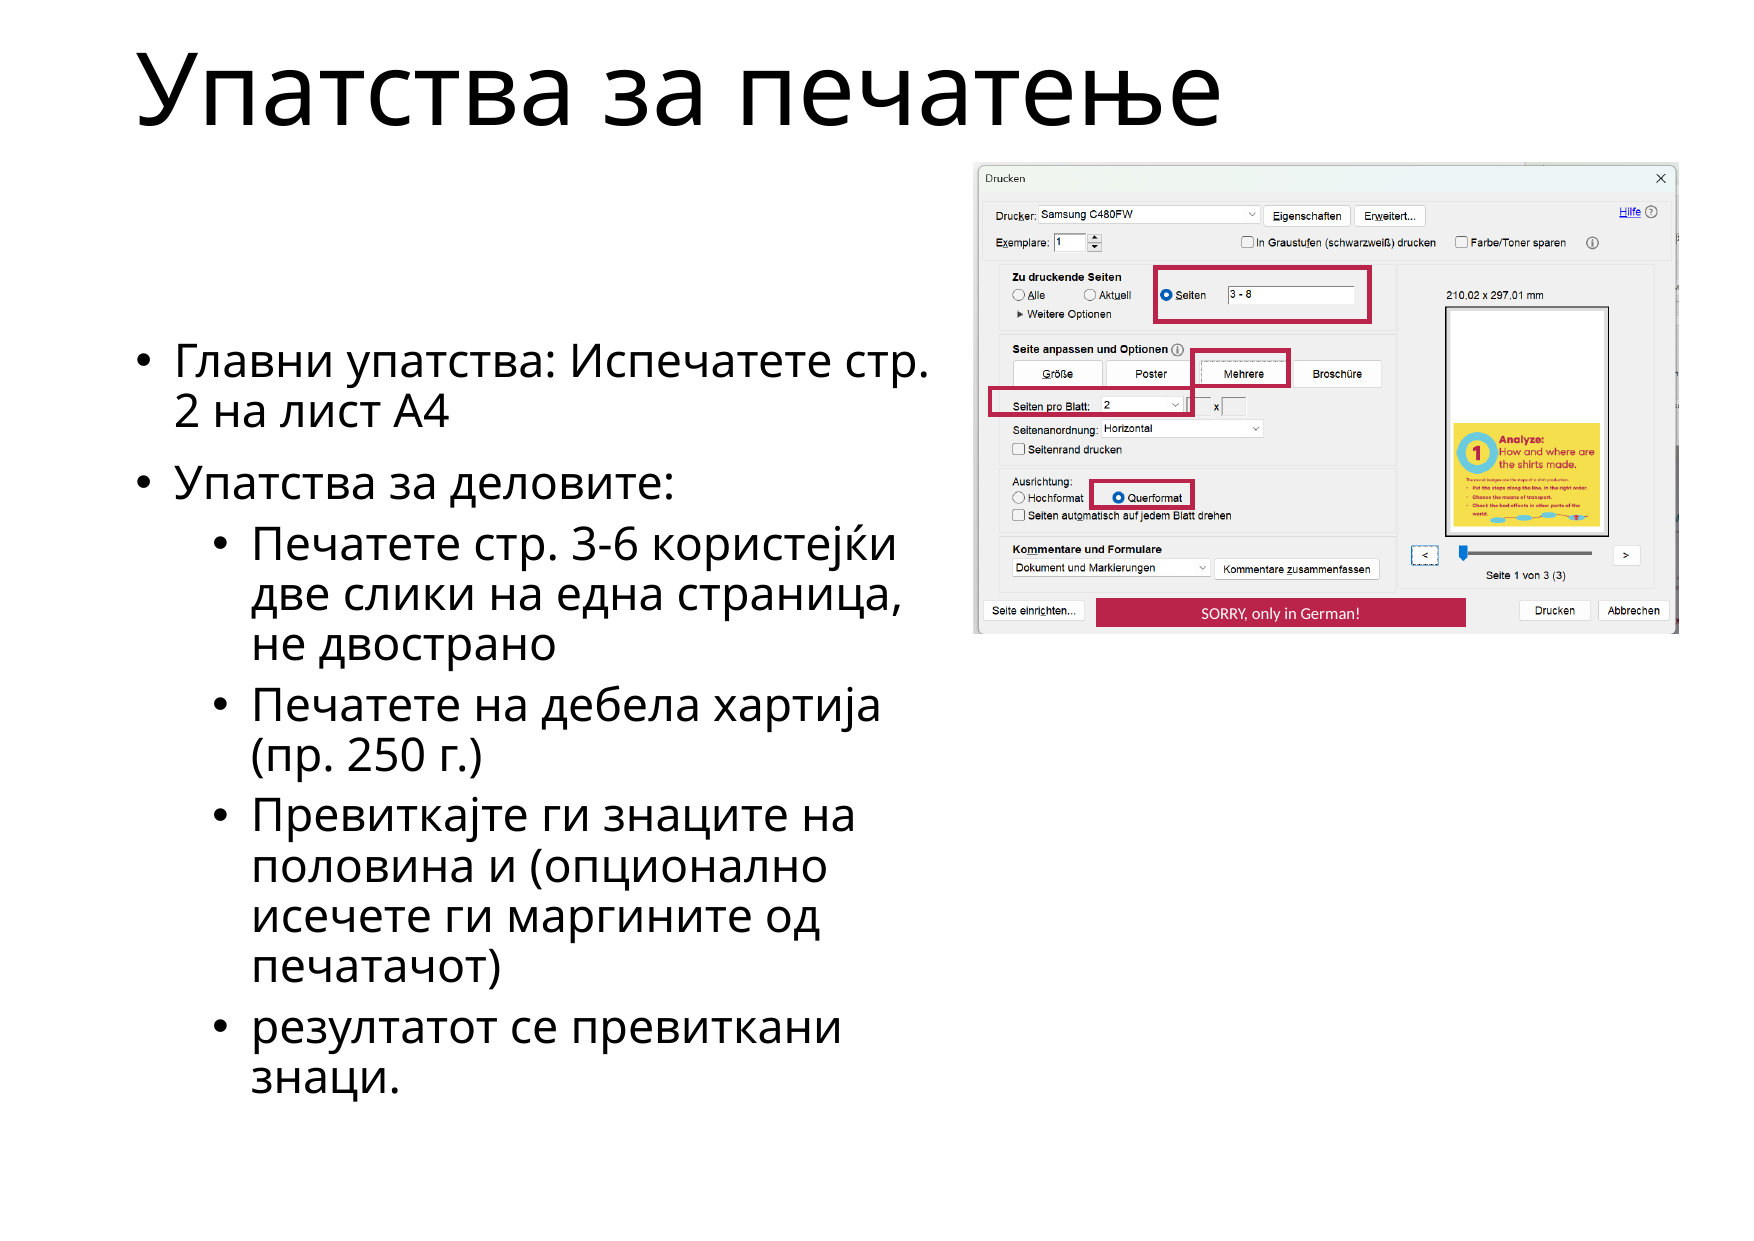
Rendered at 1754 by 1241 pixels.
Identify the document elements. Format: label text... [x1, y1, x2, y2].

title Упатства за печатење [120, 0, 1634, 213]
list Главни упатства: Испечатете стр. 2 на лист А4 Упатства за деловите: Печатете стр. 3-6 користејќи две слики на една страница, не двострано Печатете на дебела хартија (пр. 250 г.) Превиткајте ги знаците на половина и (опционално исечете ги маргините од печатачот) резултатот се превиткани знаци. [120, 330, 979, 1117]
picture [973, 162, 1679, 634]
